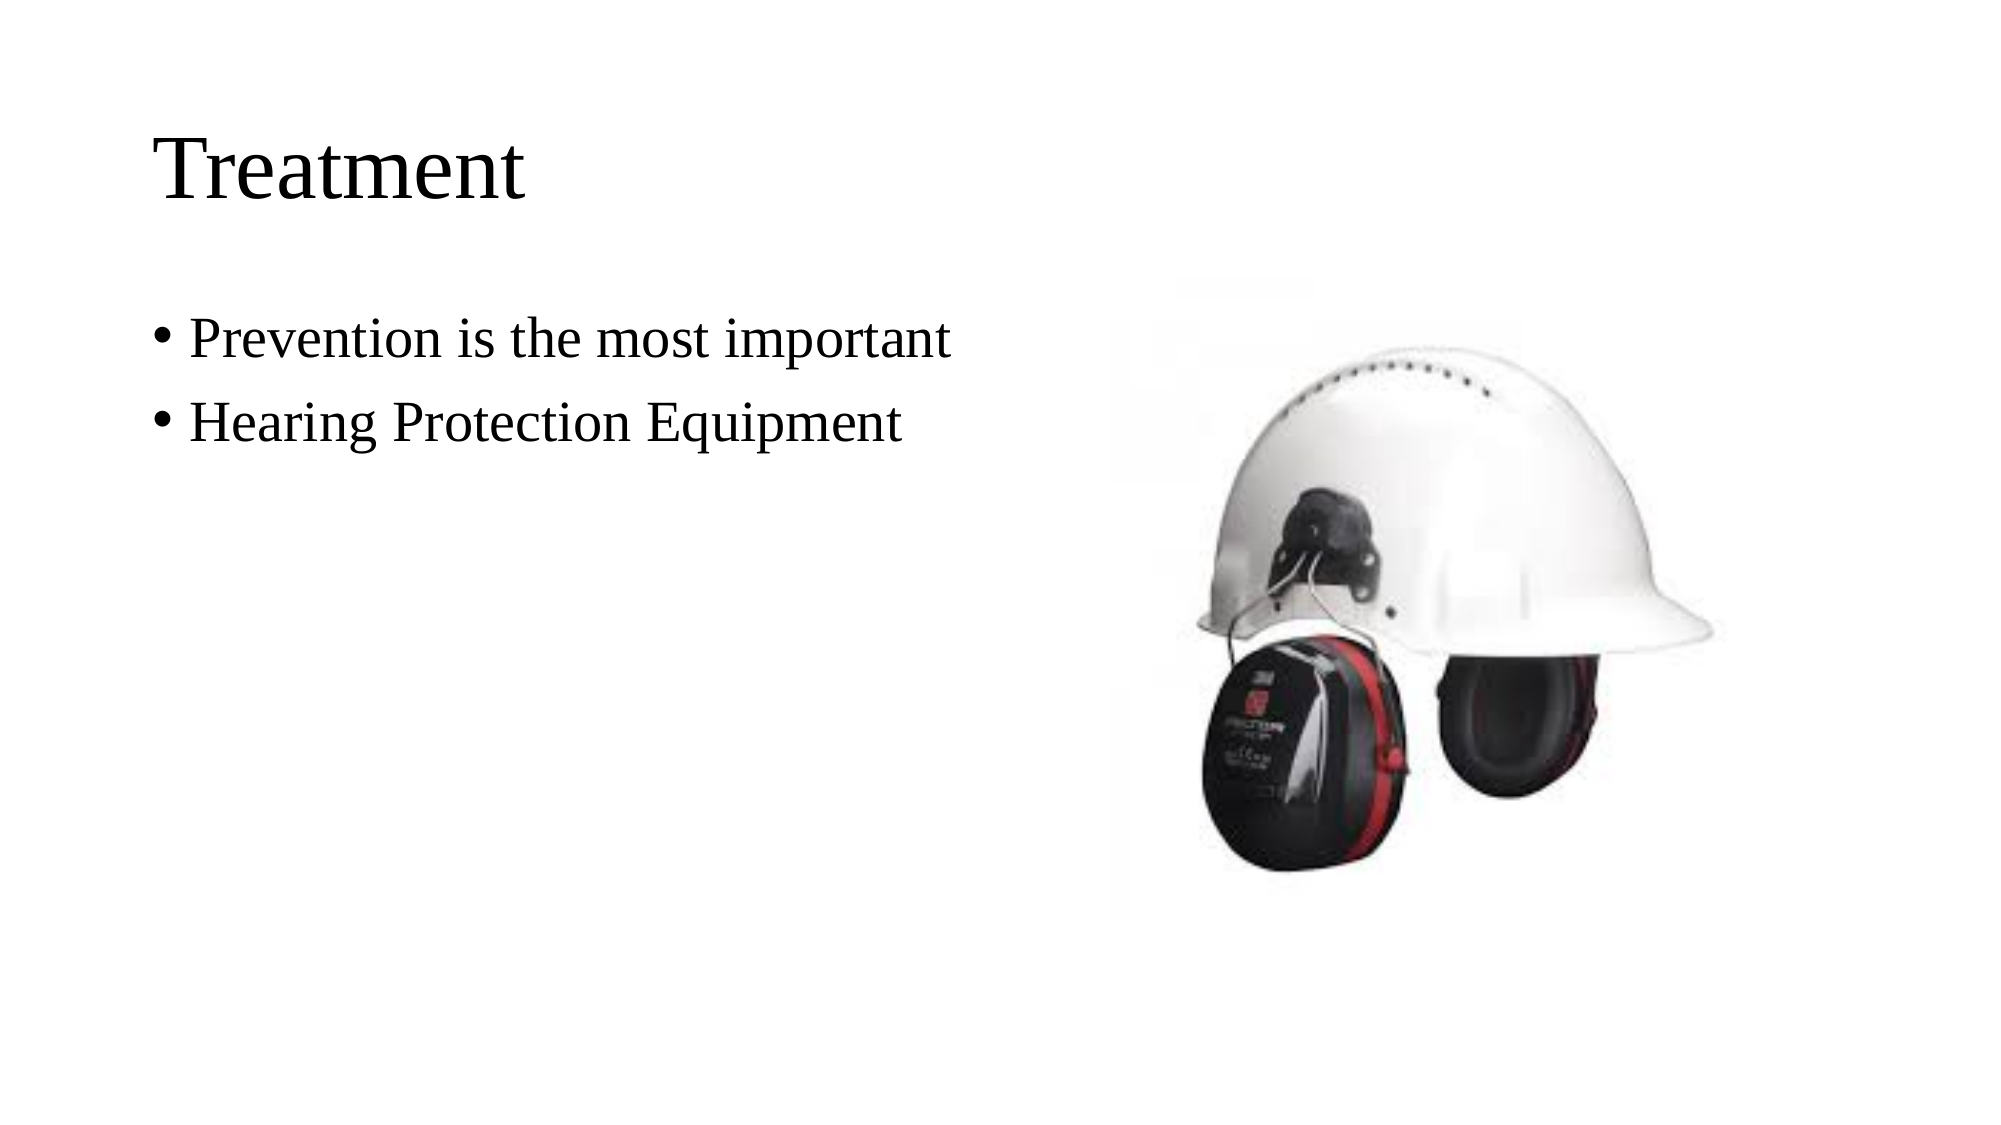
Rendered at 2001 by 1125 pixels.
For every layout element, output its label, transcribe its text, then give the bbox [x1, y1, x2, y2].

picture [1109, 277, 1753, 921]
title Treatment [137, 59, 1863, 278]
list Prevention is the most important Hearing Protection Equipment [137, 299, 1863, 1014]
